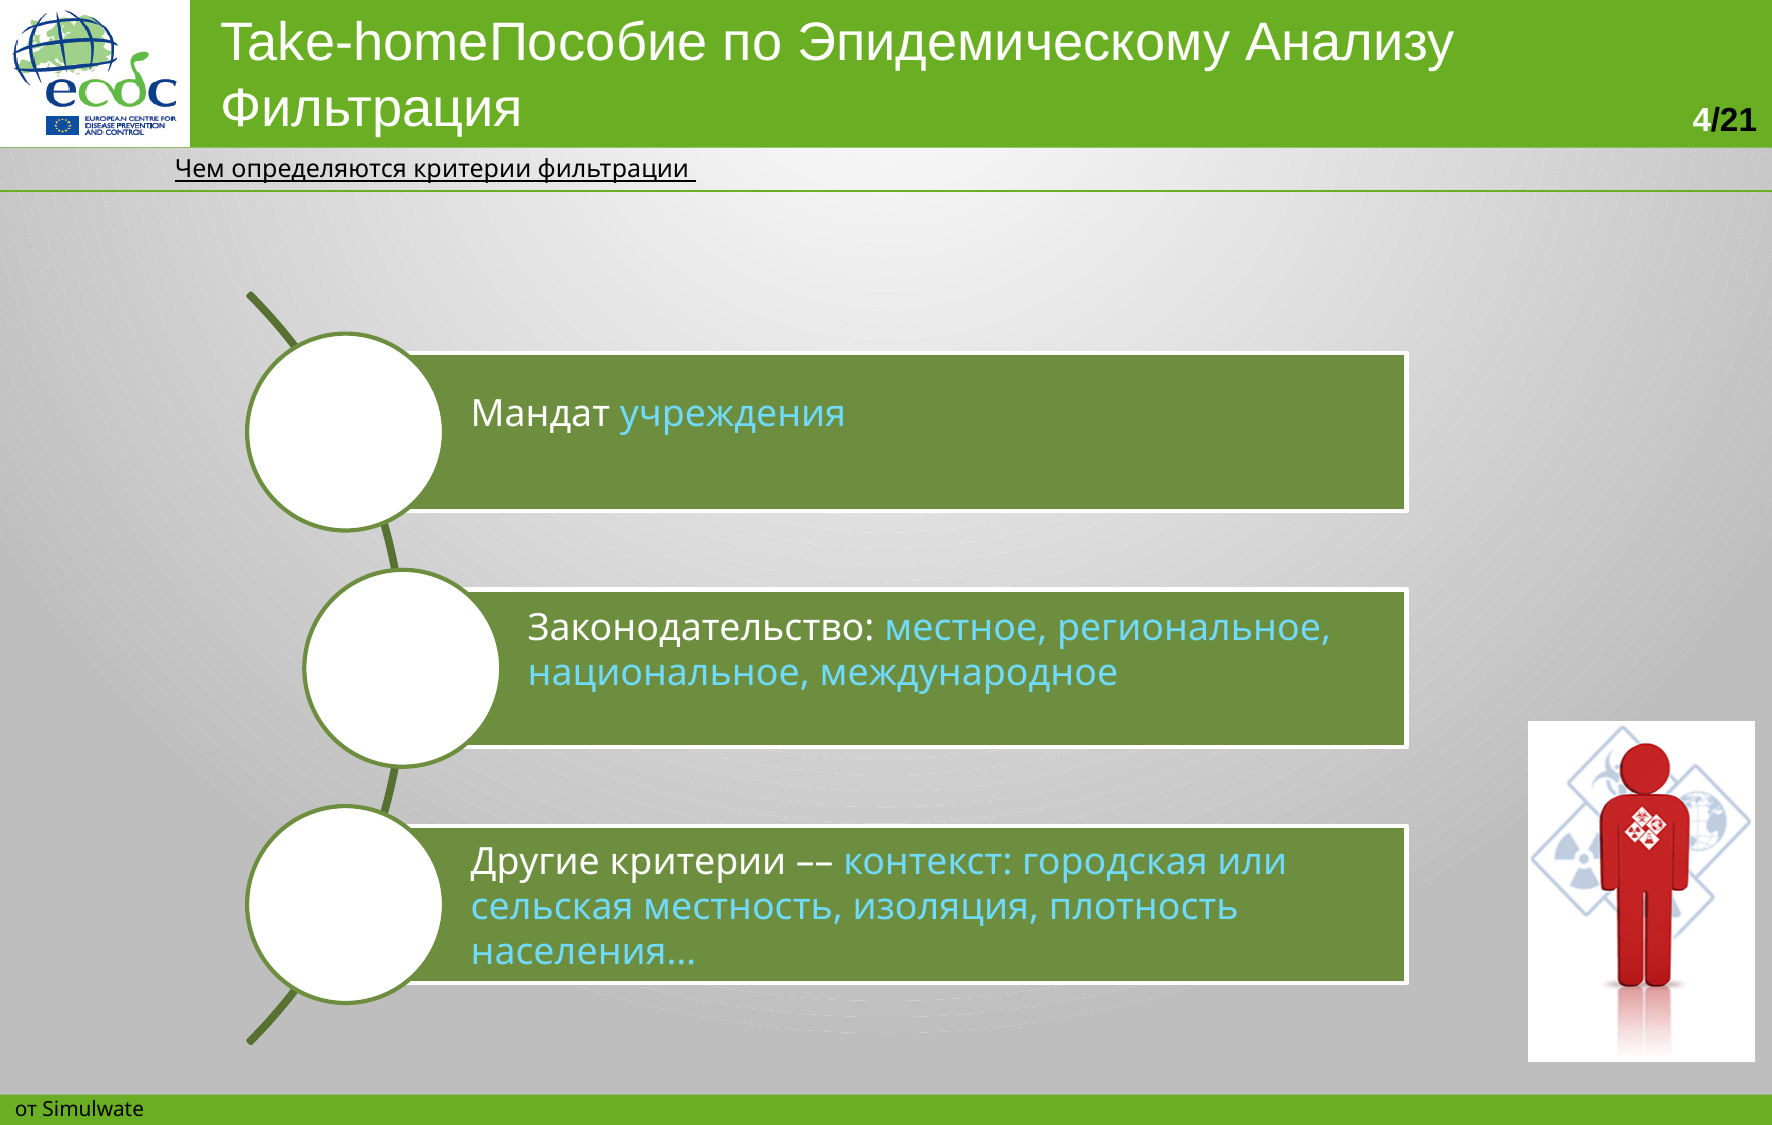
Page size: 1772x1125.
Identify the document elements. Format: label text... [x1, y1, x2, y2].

text_box Чем определяются критерии фильтрации [125, 148, 746, 191]
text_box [236, 274, 1418, 1063]
picture [0, 0, 190, 147]
picture [1527, 720, 1755, 1063]
